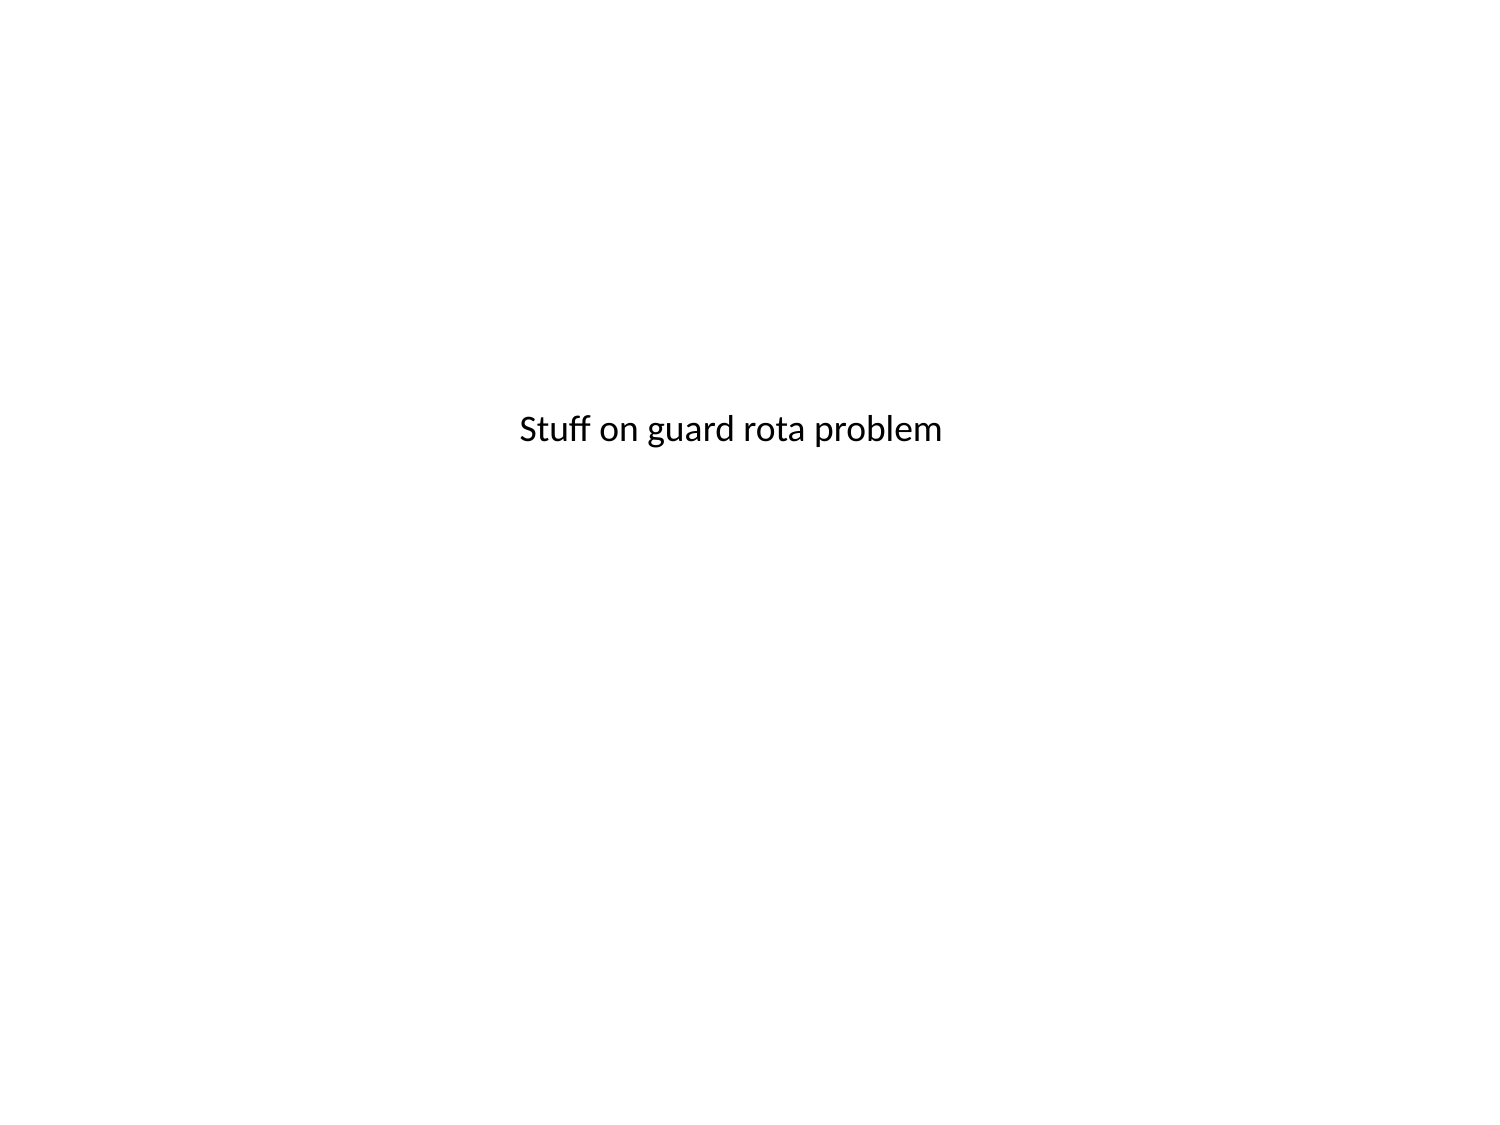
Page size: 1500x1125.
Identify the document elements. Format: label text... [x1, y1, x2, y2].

text_box Stuff on guard rota problem [504, 397, 959, 457]
